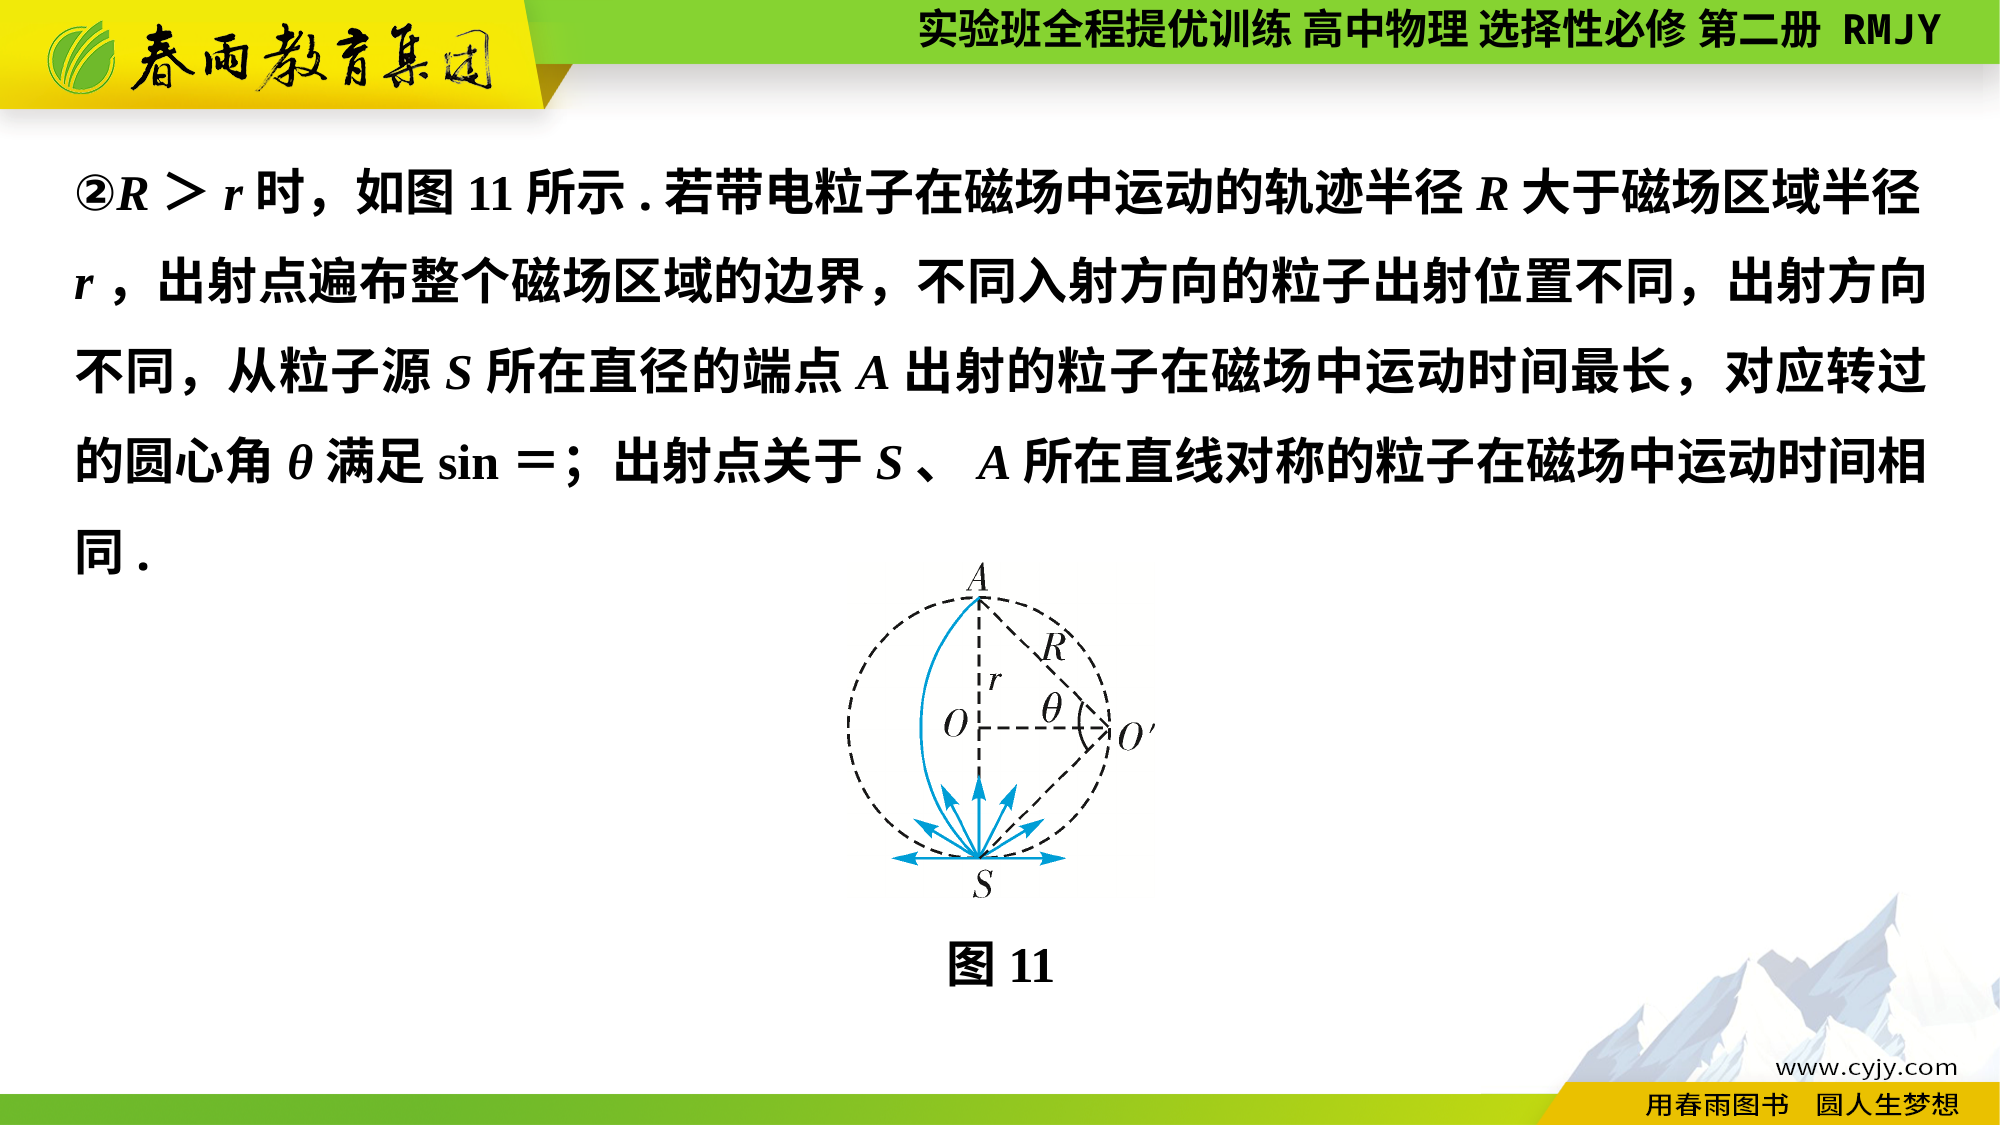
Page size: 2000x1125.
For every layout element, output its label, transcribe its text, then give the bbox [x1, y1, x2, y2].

picture [0, 0, 2000, 1125]
text_box 图11 [931, 907, 1071, 1000]
